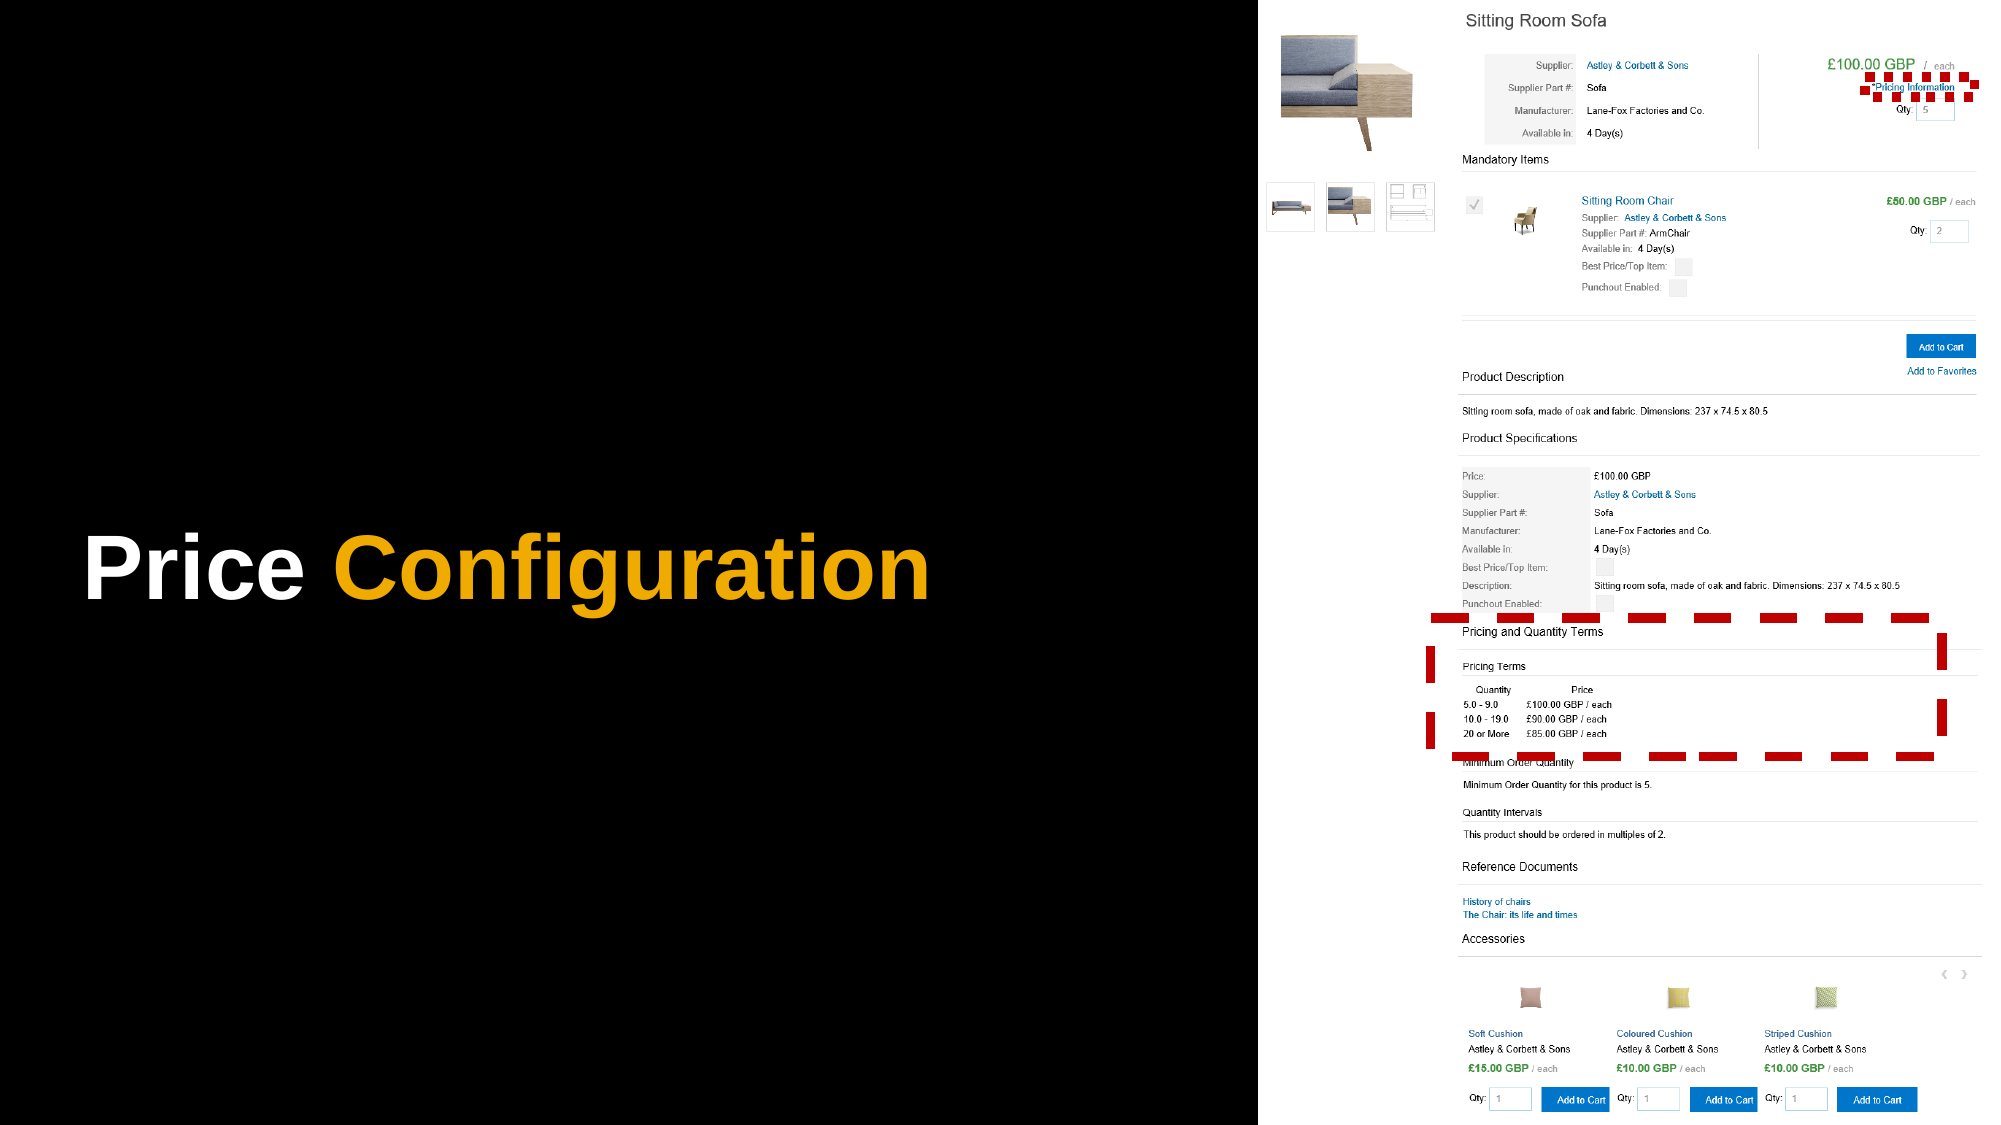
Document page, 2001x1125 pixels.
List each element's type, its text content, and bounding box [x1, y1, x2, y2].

picture [1257, 0, 2001, 1125]
title Price Configuration [82, 506, 1147, 619]
